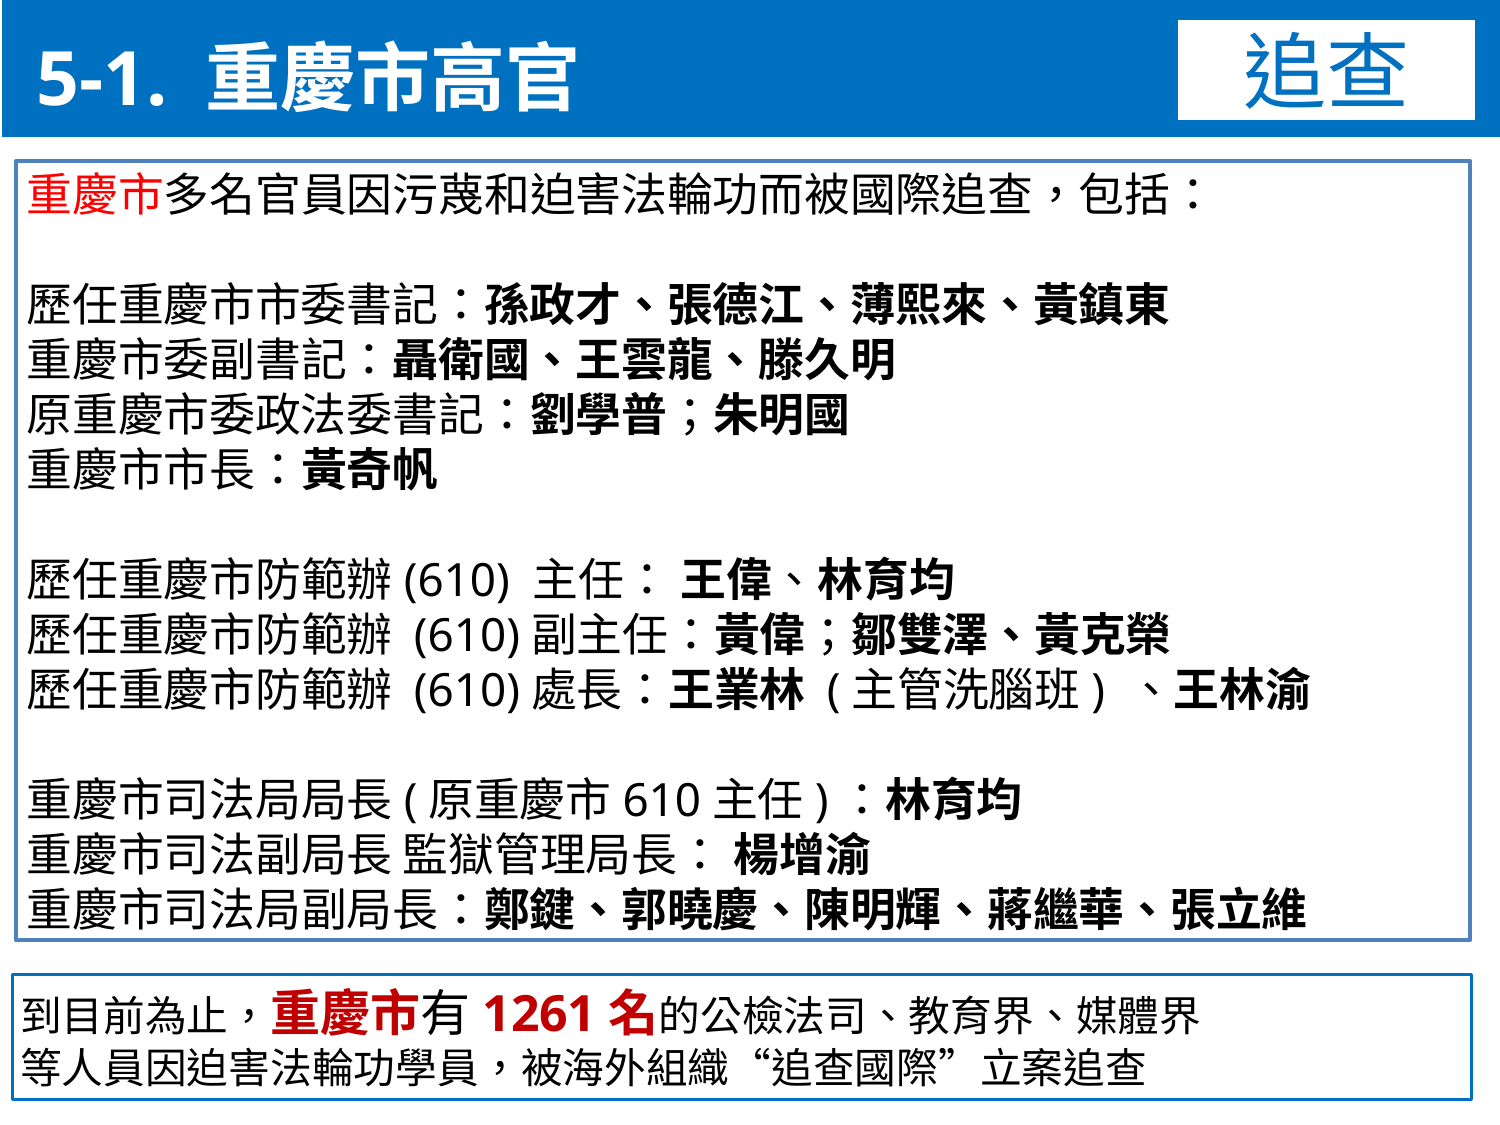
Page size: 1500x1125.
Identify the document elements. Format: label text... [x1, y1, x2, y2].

text_box 重慶市多名官員因污蔑和迫害法輪功而被國際追查，包括： 歷任重慶市市委書記：孫政才、張德江、薄熙來、黃鎮東 重慶市委副書記：聶衛國、王雲龍、滕久明 原重慶市委政法委書記：劉學普；朱明國 重慶市市長：黃奇帆 歷任重慶市防範辦(610) 主任： 王偉、林育均 歷任重慶市防範辦 (610)副主任：黃偉；鄒雙澤、黃克榮 歷任重慶市防範辦 (610)處長：王業林 (主管洗腦班) 、王林渝 重慶市司法局局長(原重慶市610主任)：林育均 重慶市司法副局長 監獄管理局長： 楊增渝 重慶市司法局副局長：鄭鍵、郭曉慶、陳明輝、蔣繼華、張立維 [16, 160, 1471, 941]
text_box 到目前為止，重慶市有1261名的公檢法司、教育界、媒體界 等人員因迫害法輪功學員，被海外組織“追查國際”立案追查 [12, 974, 1472, 1100]
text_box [1, 0, 1500, 138]
